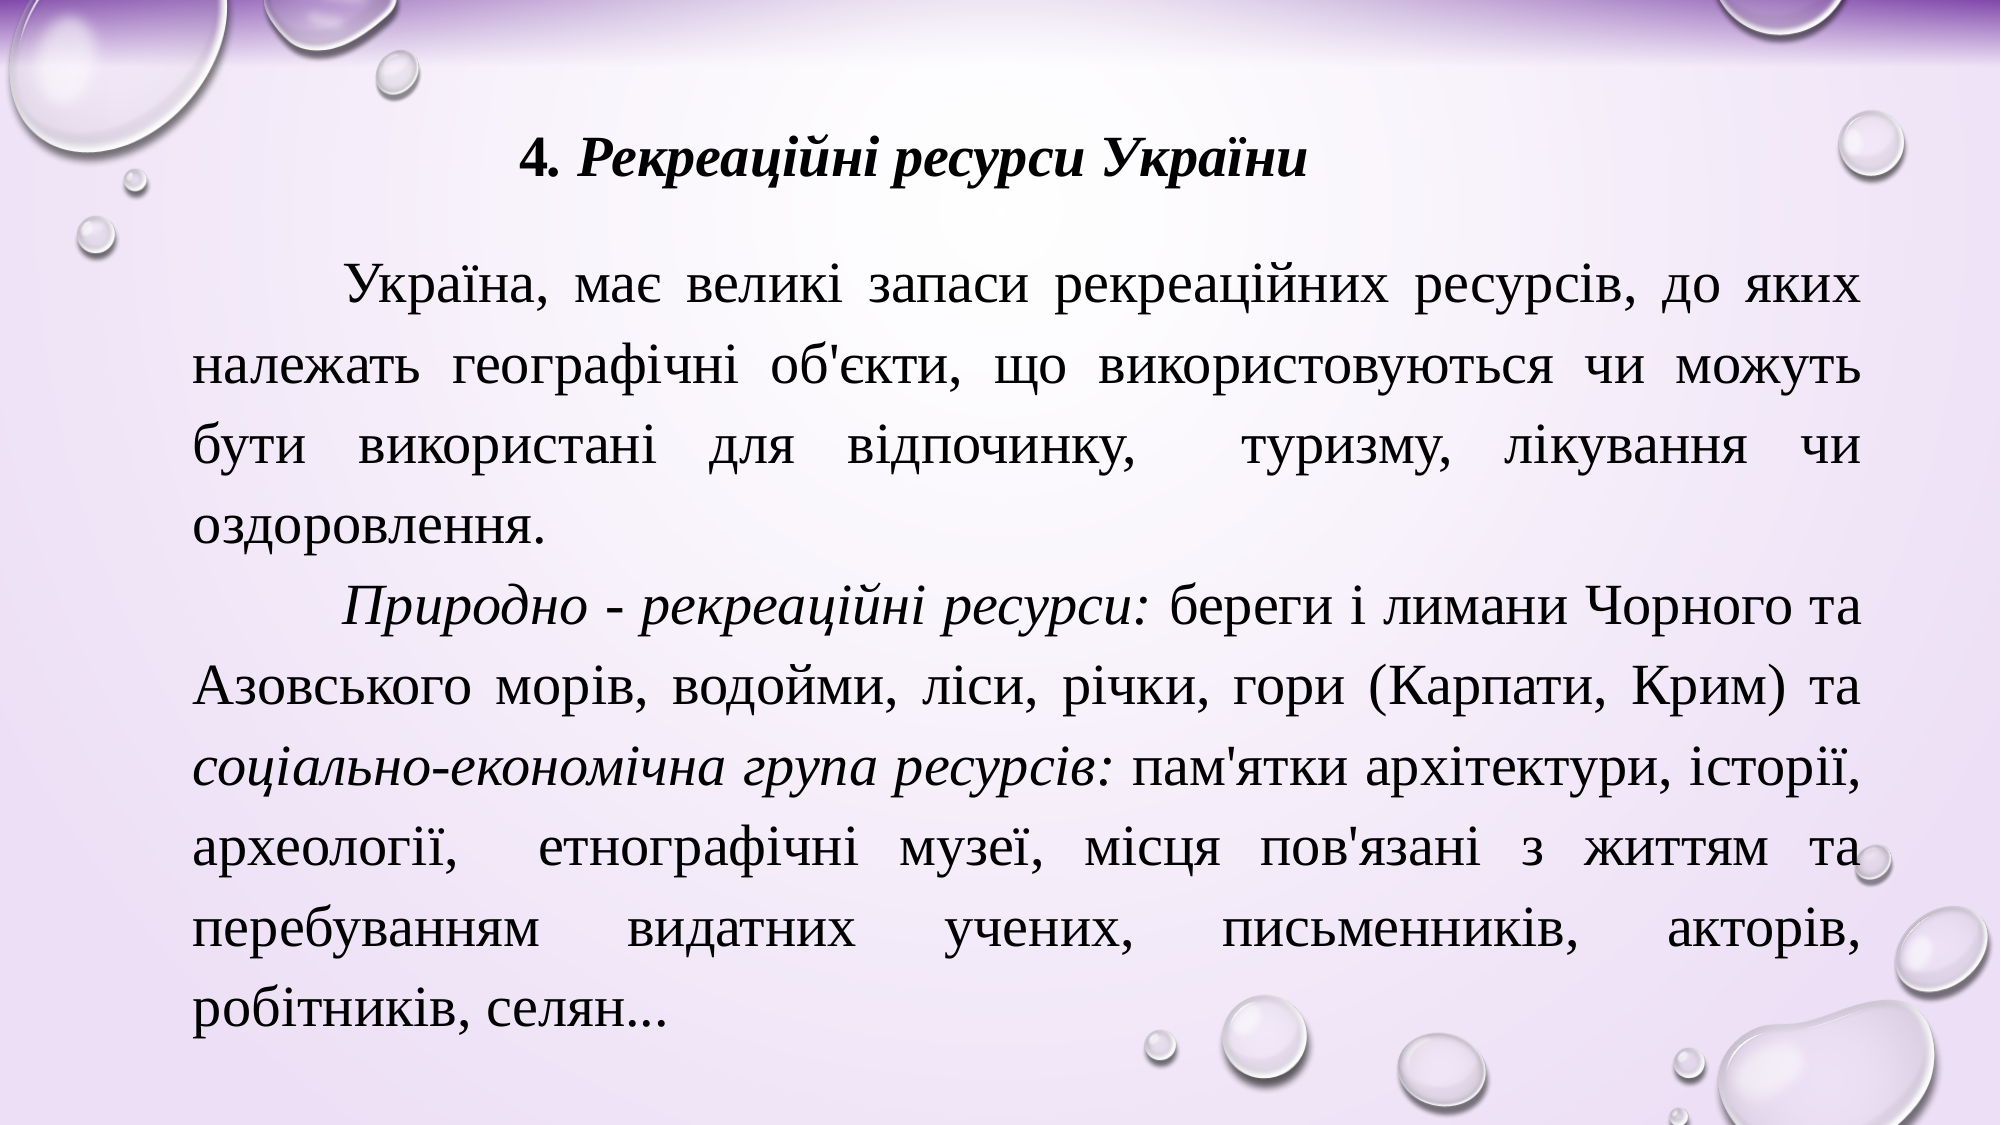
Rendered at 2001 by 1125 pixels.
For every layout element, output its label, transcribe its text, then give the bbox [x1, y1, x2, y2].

picture [0, 0, 2000, 1125]
text_box Україна, має великі запаси рекреаційних ресурсів, до яких належать географічні об'єкти, що використовуються чи можуть бути використані для відпочинку, туризму, лікування чи оздоровлення. Природно - рекреаційні ресурси: береги і лимани Чорного та Азовського морів, водойми, ліси, річки, гори (Карпати, Крим) та соціально-економічна група ресурсів: пам'ятки архітектури, історії, археології, етнографічні музеї, місця пов'язані з життям та перебуванням видатних учених, письменників, акторів, робітників, селян... [178, 226, 1878, 1046]
text_box 4. Рекреаційні ресурси України [504, 99, 1324, 195]
